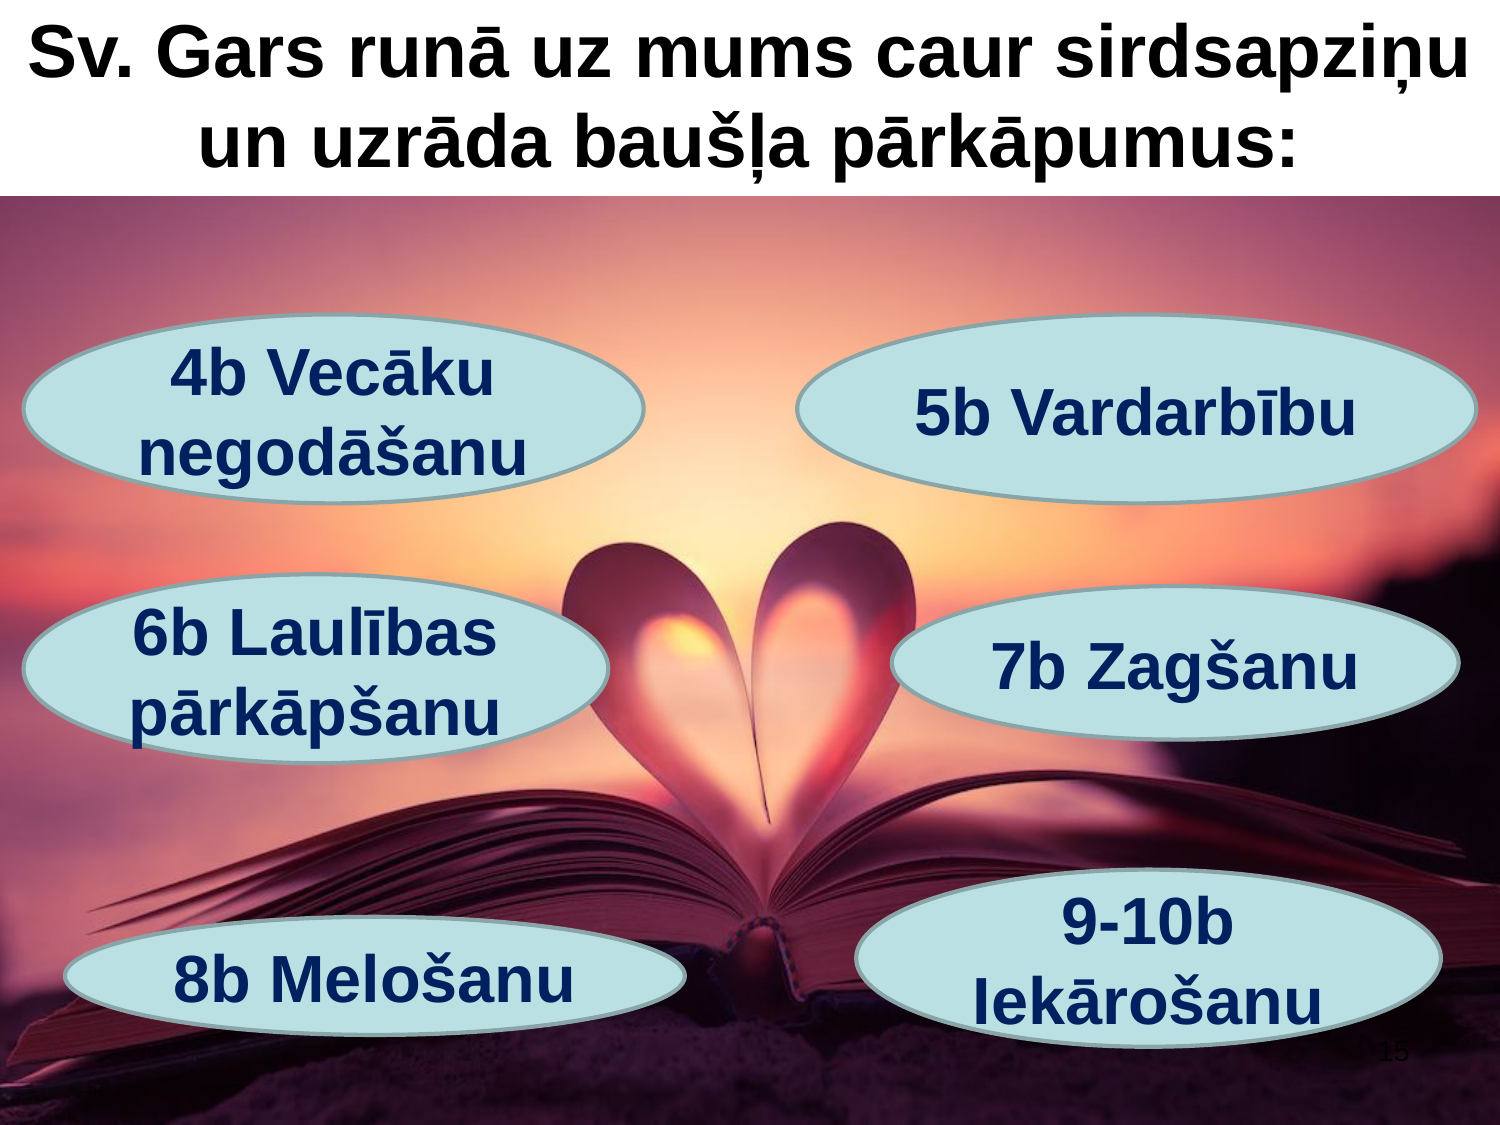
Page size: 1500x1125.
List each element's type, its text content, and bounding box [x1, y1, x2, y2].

picture [0, 195, 1500, 1125]
text_box Sv. Gars runā uz mums caur sirdsapziņu un uzrāda baušļa pārkāpumus: [0, 0, 1500, 191]
